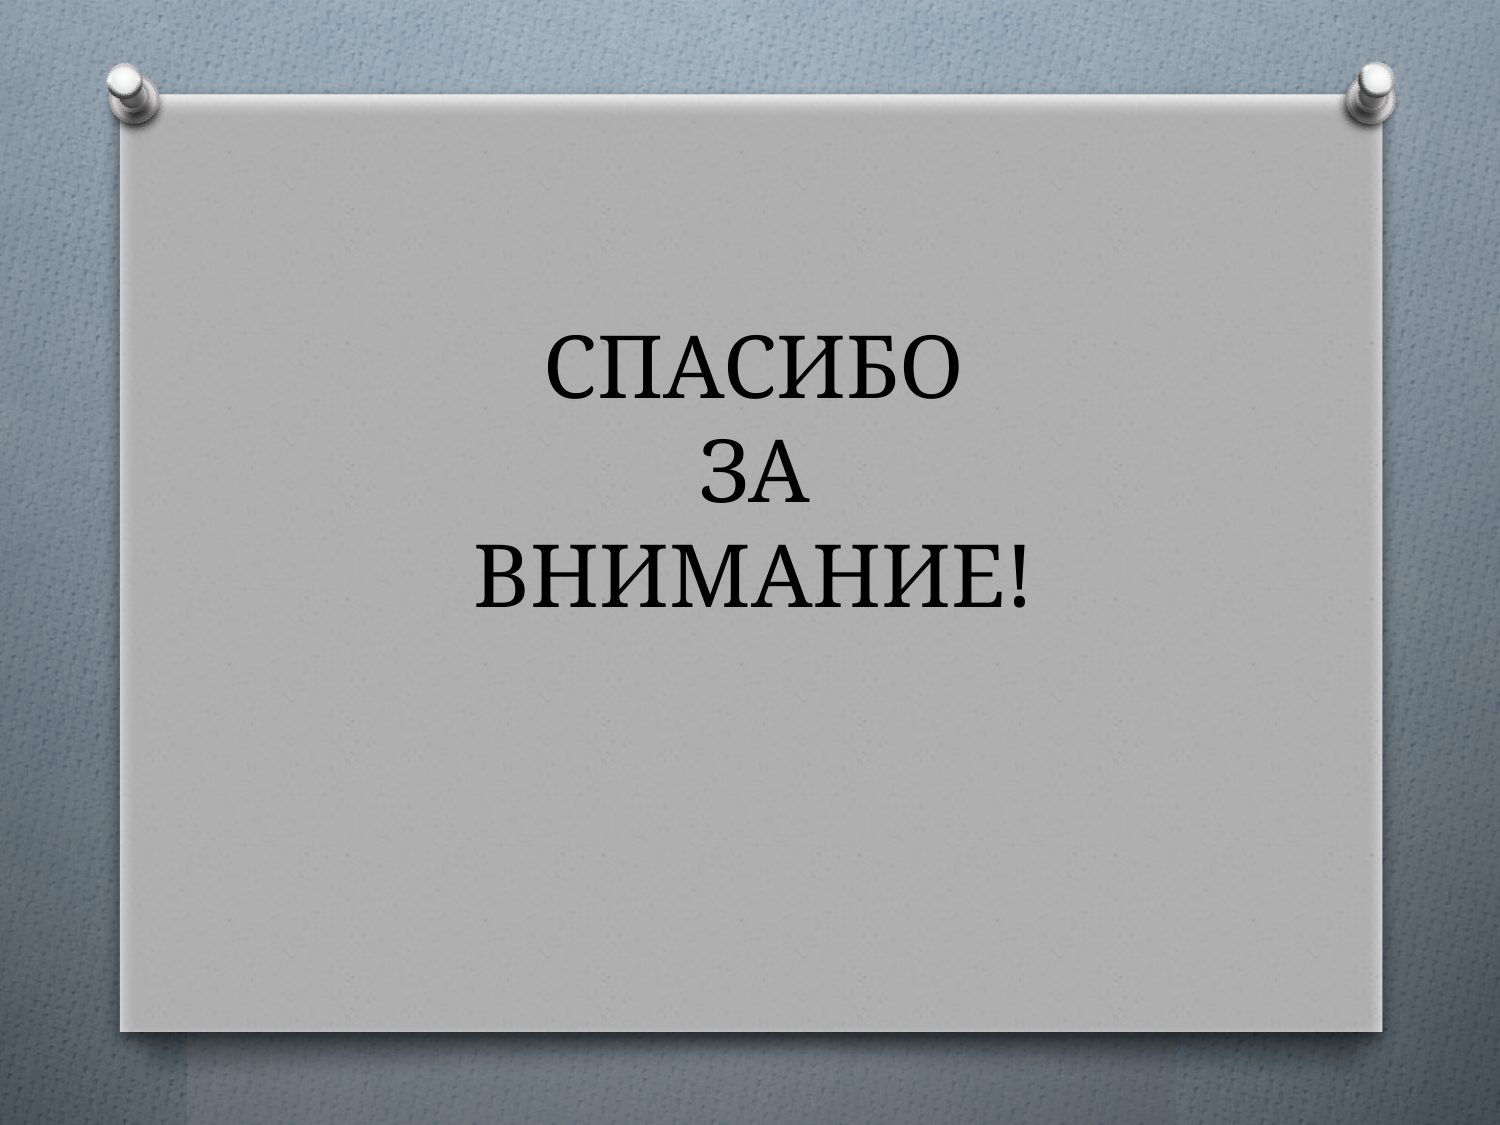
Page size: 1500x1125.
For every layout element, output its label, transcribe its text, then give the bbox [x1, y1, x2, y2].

picture [1317, 35, 1439, 156]
title СПАСИБО ЗА ВНИМАНИЕ! [179, 302, 1329, 634]
picture [75, 29, 198, 153]
